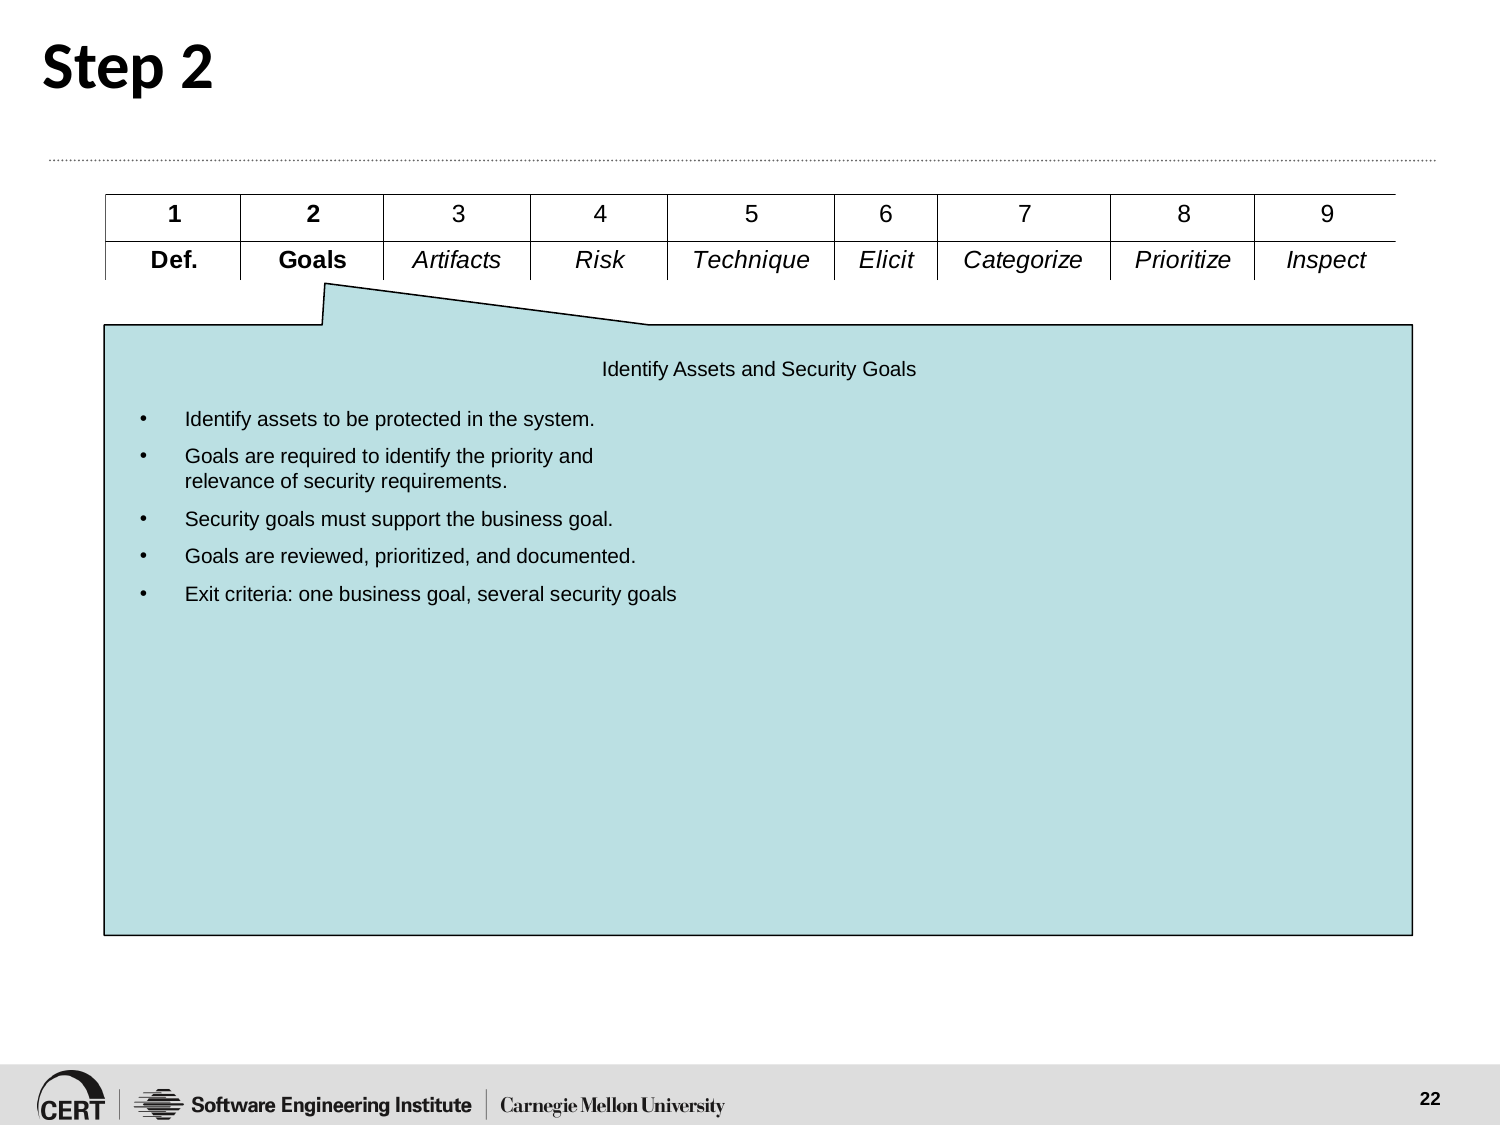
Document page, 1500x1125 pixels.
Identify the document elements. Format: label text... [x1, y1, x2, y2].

text_box [104, 321, 1413, 936]
text_box Identify Assets and Security Goals Identify assets to be protected in the system. Goals are required to identify the priority and relevance of security requirements. Security goals must support the business goal. Goals are reviewed, prioritized, and documented. Exit criteria: one business goal, several security goals [124, 350, 1394, 923]
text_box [105, 194, 1399, 313]
picture [37, 1069, 725, 1122]
title Step 2 [42, 37, 1434, 155]
